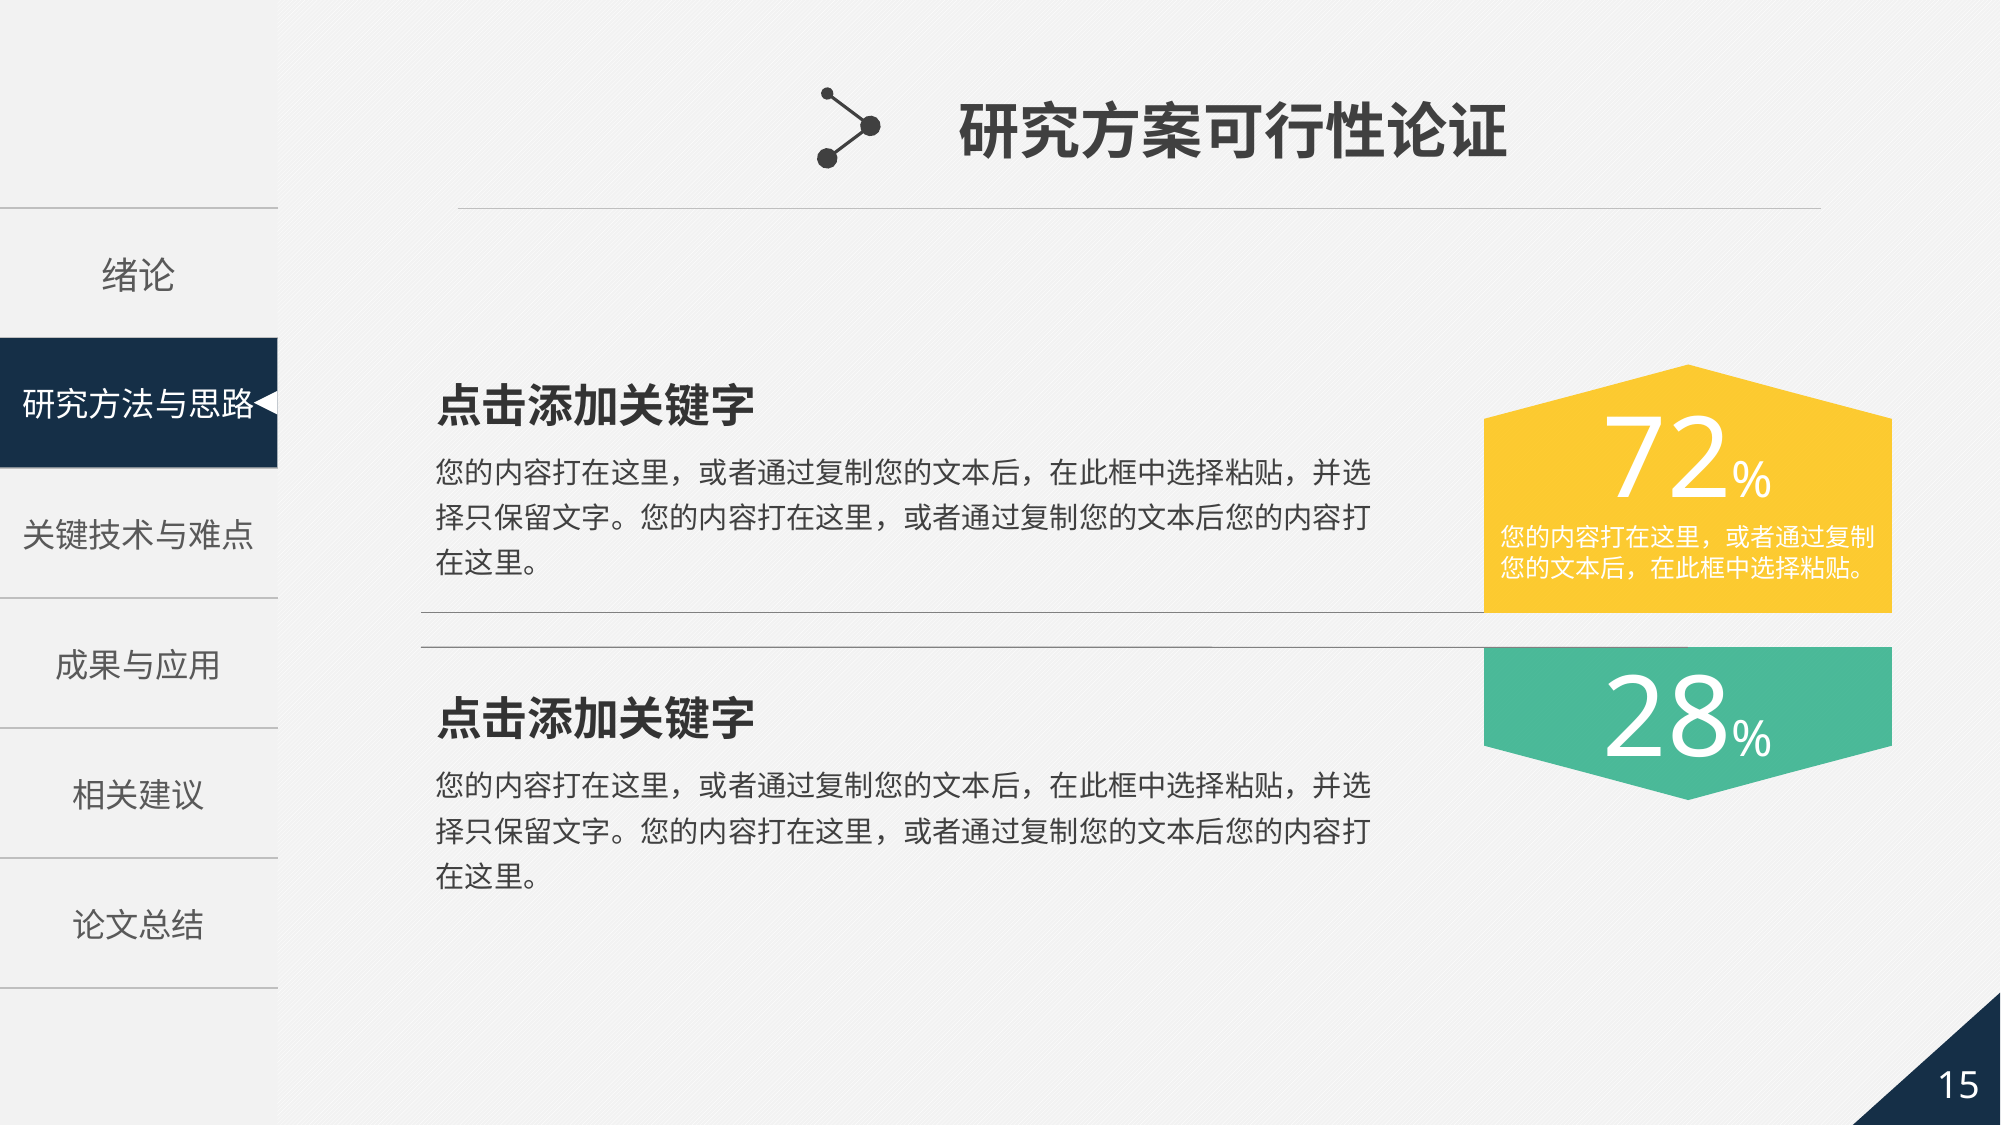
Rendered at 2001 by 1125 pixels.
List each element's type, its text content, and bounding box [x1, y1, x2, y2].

text_box 28% [1484, 647, 1892, 801]
text_box 点击添加关键字 [421, 368, 879, 436]
text_box 72% 您的内容打在这里，或者通过复制您的文本后，在此框中选择粘贴。 [1484, 364, 1892, 613]
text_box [827, 93, 871, 159]
text_box 您的内容打在这里，或者通过复制您的文本后，在此框中选择粘贴，并选择只保留文字。您的内容打在这里，或者通过复制您的文本后您的内容打在这里。 [420, 436, 1402, 588]
text_box 点击添加关键字 [421, 682, 879, 749]
text_box 您的内容打在这里，或者通过复制您的文本后，在此框中选择粘贴，并选择只保留文字。您的内容打在这里，或者通过复制您的文本后您的内容打在这里。 [420, 749, 1402, 901]
text_box 研究方案可行性论证 [943, 84, 1524, 173]
